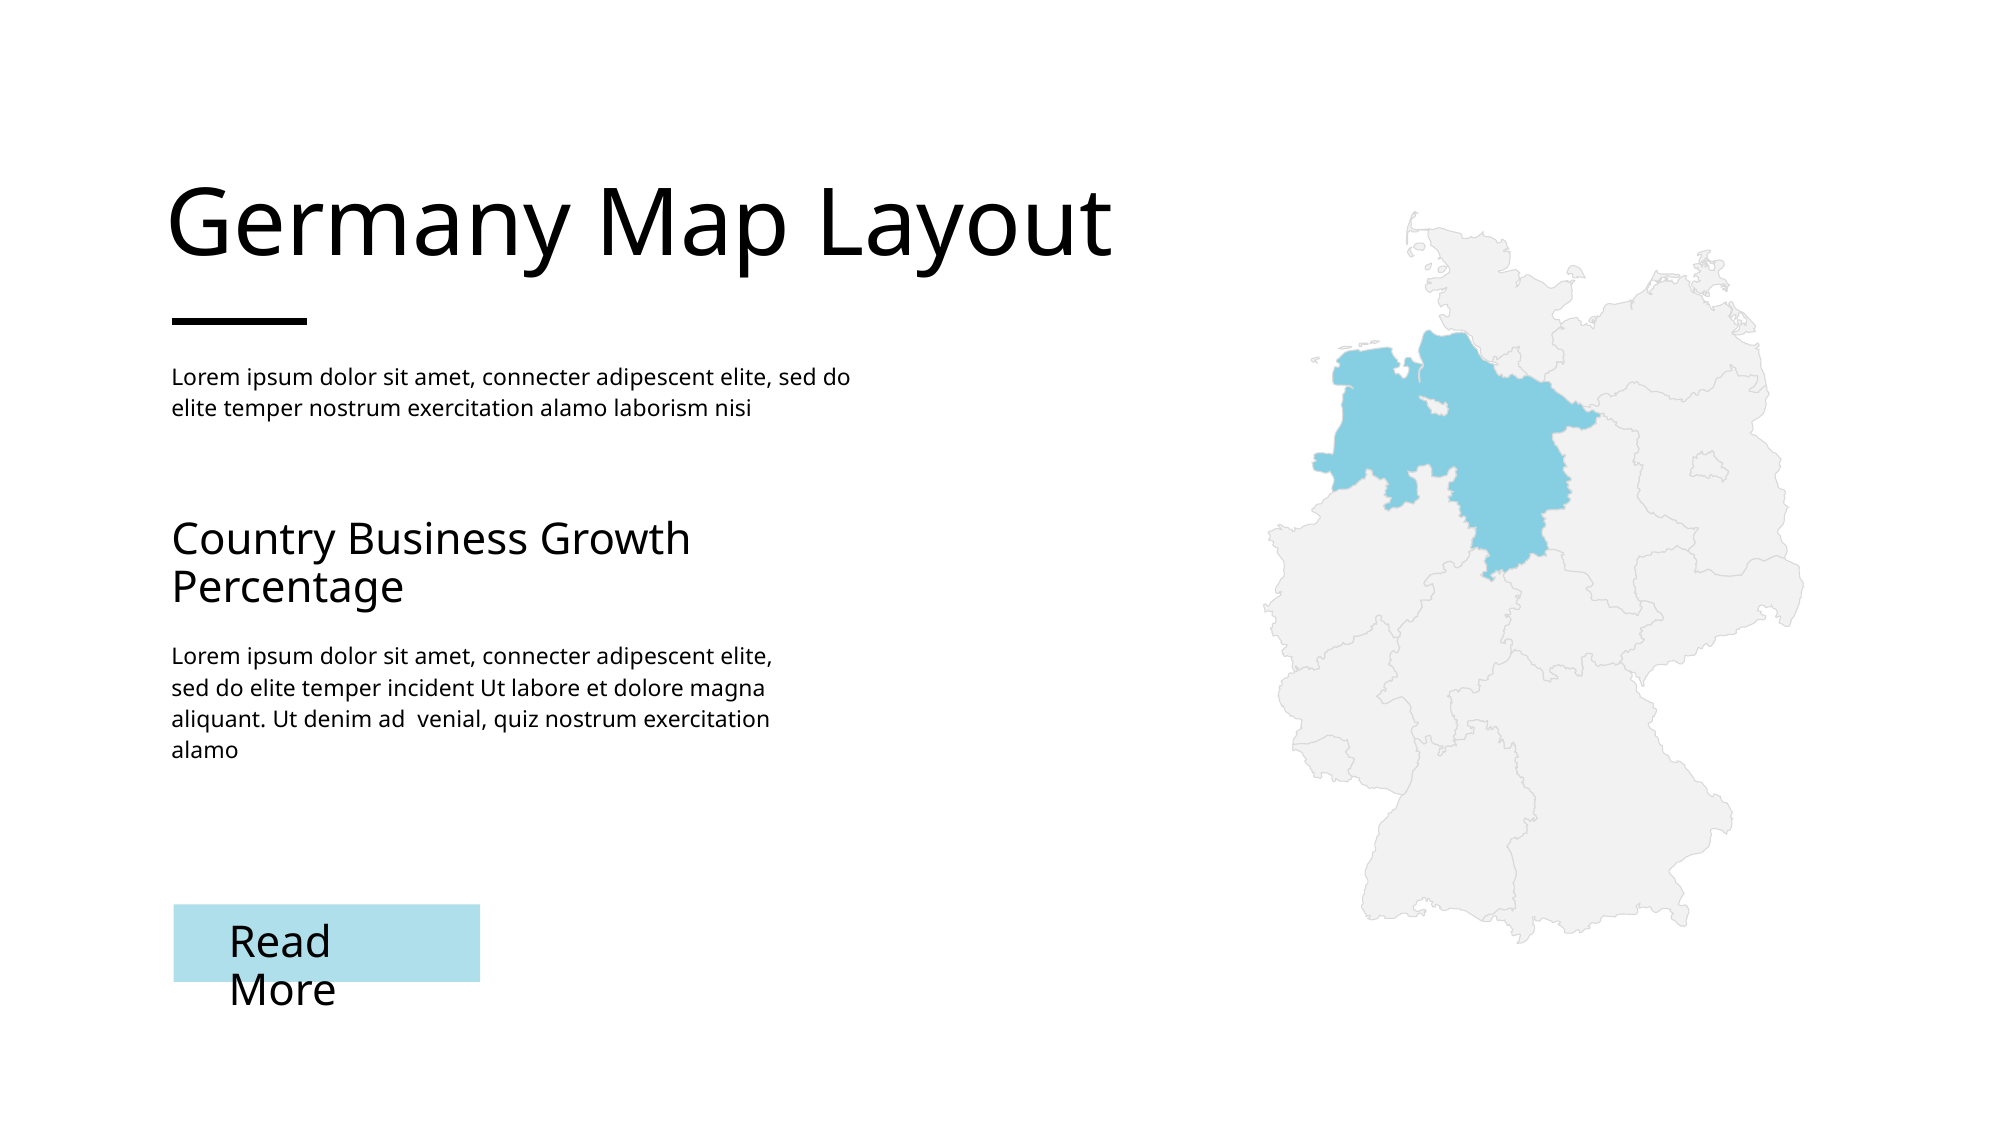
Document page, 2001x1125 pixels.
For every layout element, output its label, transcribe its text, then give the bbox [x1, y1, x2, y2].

text_box Read More [213, 910, 441, 1022]
text_box [173, 903, 481, 983]
text_box Lorem ipsum dolor sit amet, connecter adipescent elite, sed do elite temper nostrum exercitation alamo laborism nisi [156, 351, 898, 429]
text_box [1263, 211, 1804, 944]
text_box Country Business Growth Percentage [156, 507, 807, 619]
text_box Germany Map Layout [150, 172, 1224, 282]
text_box Lorem ipsum dolor sit amet, connecter adipescent elite, sed do elite temper incident Ut labore et dolore magna aliquant. Ut denim ad venial, quiz nostrum exercitation alamo [156, 630, 819, 771]
